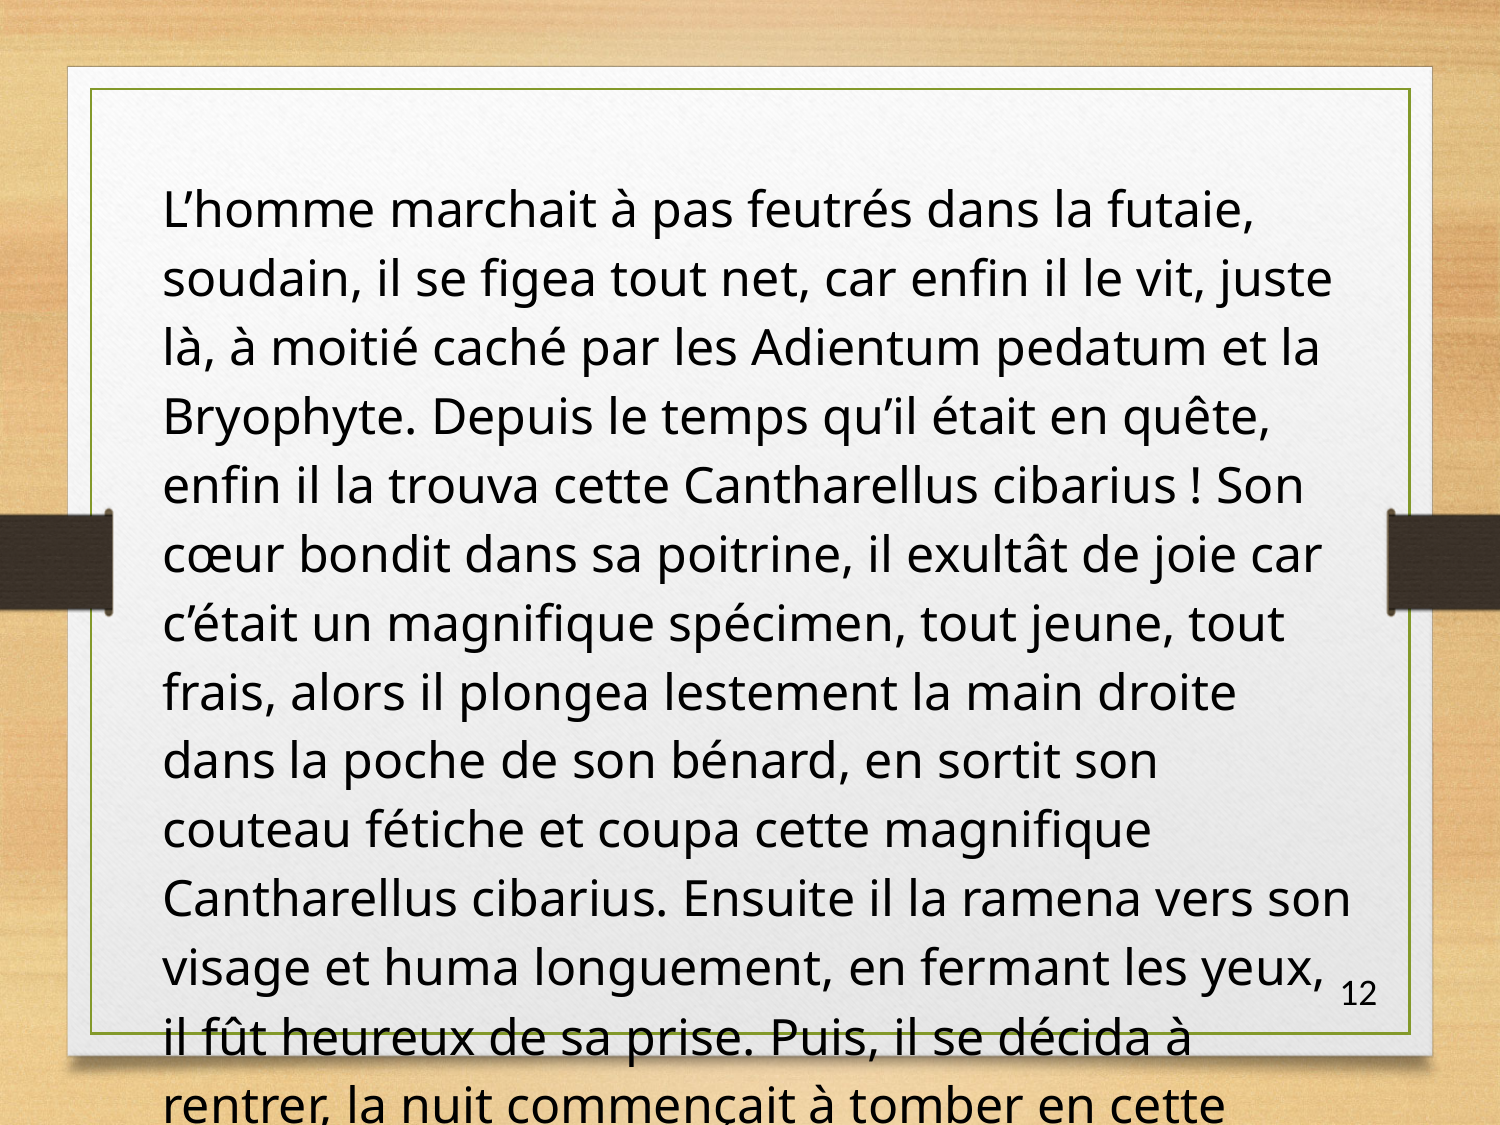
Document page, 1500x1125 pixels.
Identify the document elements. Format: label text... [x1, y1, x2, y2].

text_box 12 [1324, 960, 1399, 1020]
text_box L’homme marchait à pas feutrés dans la futaie, soudain, il se figea tout net, car enfin il le vit, juste là, à moitié caché par les Adientum pedatum et la Bryophyte. Depuis le temps qu’il était en quête, enfin il la trouva cette Cantharellus cibarius ! Son cœur bondit dans sa poitrine, il exultât de joie car c’était un magnifique spécimen, tout jeune, tout frais, alors il plongea lestement la main droite dans la poche de son bénard, en sortit son couteau fétiche et coupa cette magnifique Cantharellus cibarius. Ensuite il la ramena vers son visage et huma longuement, en fermant les yeux, il fût heureux de sa prise. Puis, il se décida à rentrer, la nuit commençait à tomber en cette journée dominicale d’arrière-saison. Il fût heureux de sa prise même unique, au moins il ne fût pas bredouille et il saliva déjà à l’idée de son dîner, car ce soir-là, il dégusterait cette magnifique Cantharellus cibarius dans une bonne omelette. [147, 160, 1376, 1125]
picture [0, 0, 1500, 1125]
